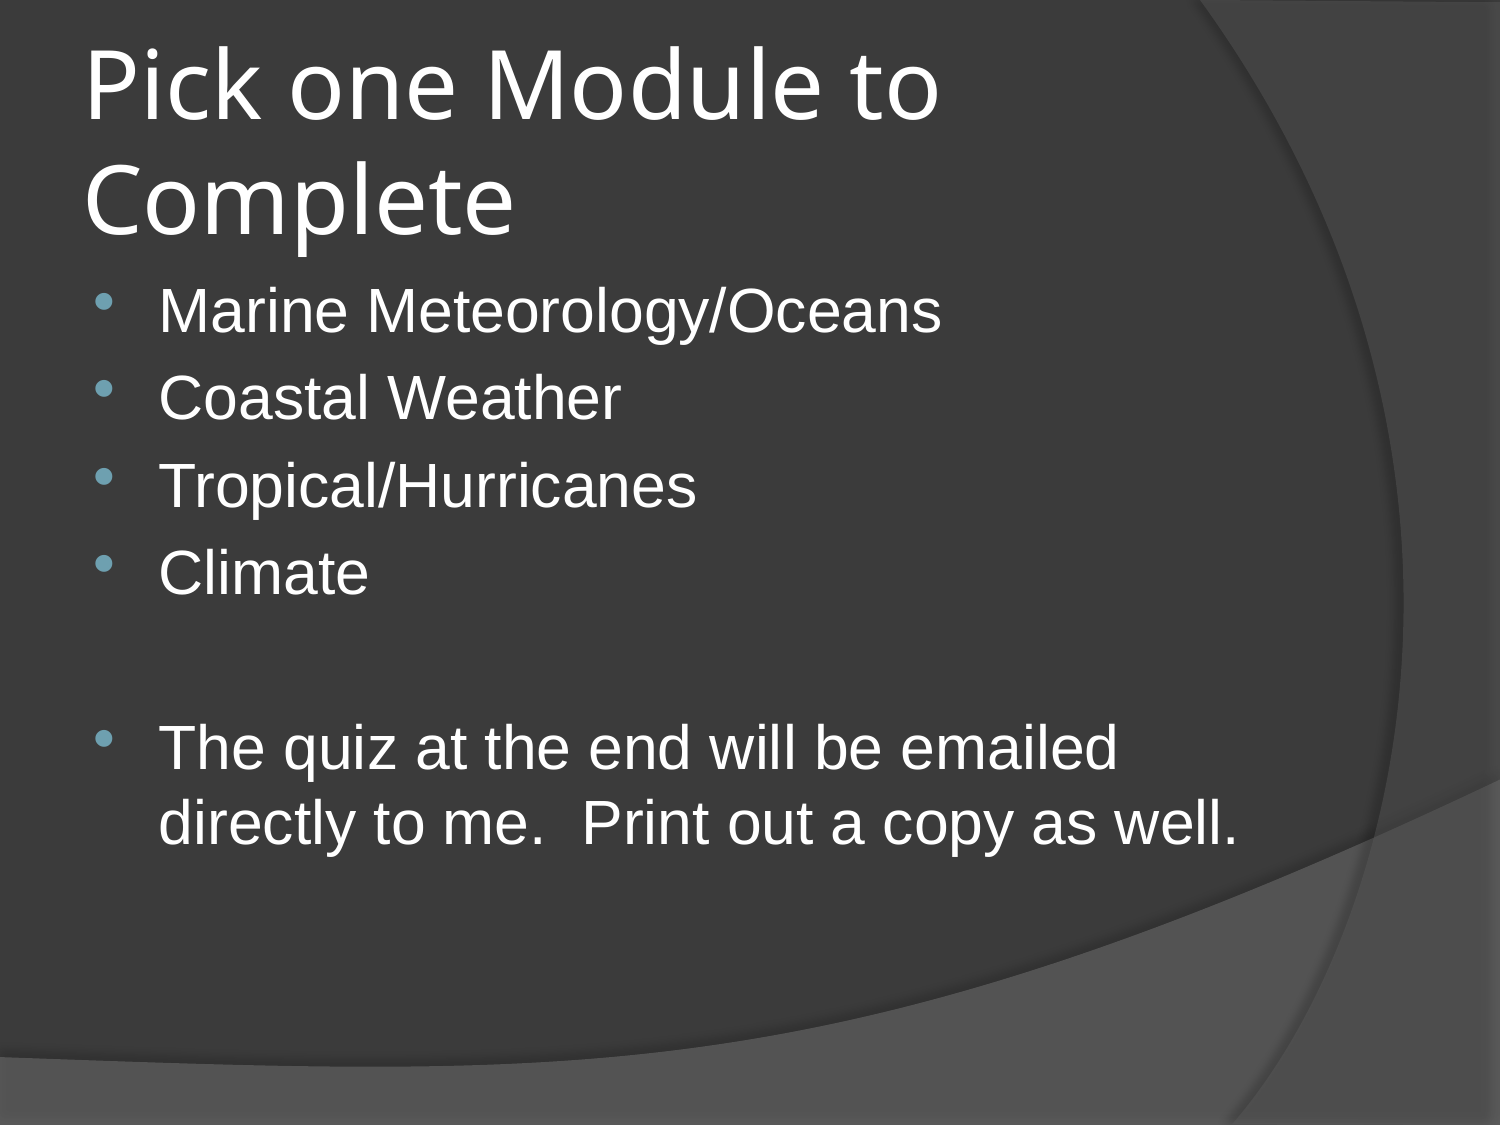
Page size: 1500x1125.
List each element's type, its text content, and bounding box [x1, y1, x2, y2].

title Pick one Module to Complete [75, 45, 1300, 233]
list Marine Meteorology/Oceans Coastal Weather Tropical/Hurricanes Climate The quiz at the end will be emailed directly to me. Print out a copy as well. [75, 262, 1300, 1005]
